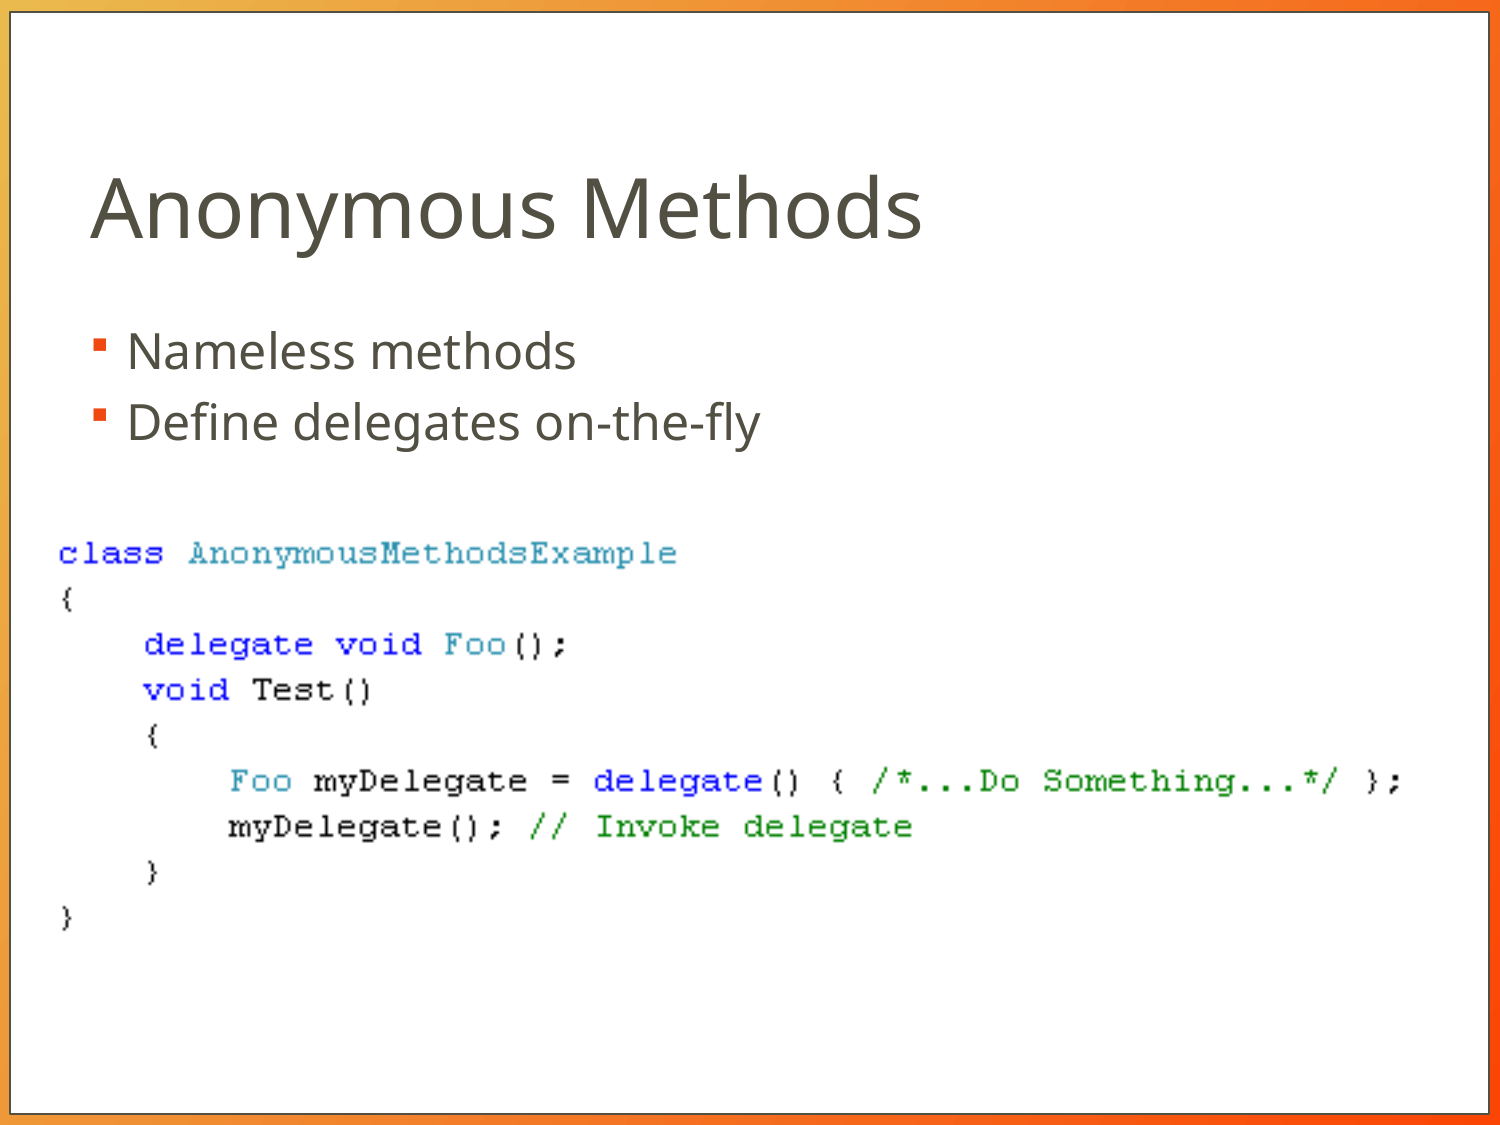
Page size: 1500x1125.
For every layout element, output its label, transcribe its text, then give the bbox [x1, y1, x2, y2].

list Nameless methods Define delegates on-the-fly [75, 312, 1400, 520]
picture [37, 524, 1447, 951]
title Anonymous Methods [75, 75, 1425, 263]
